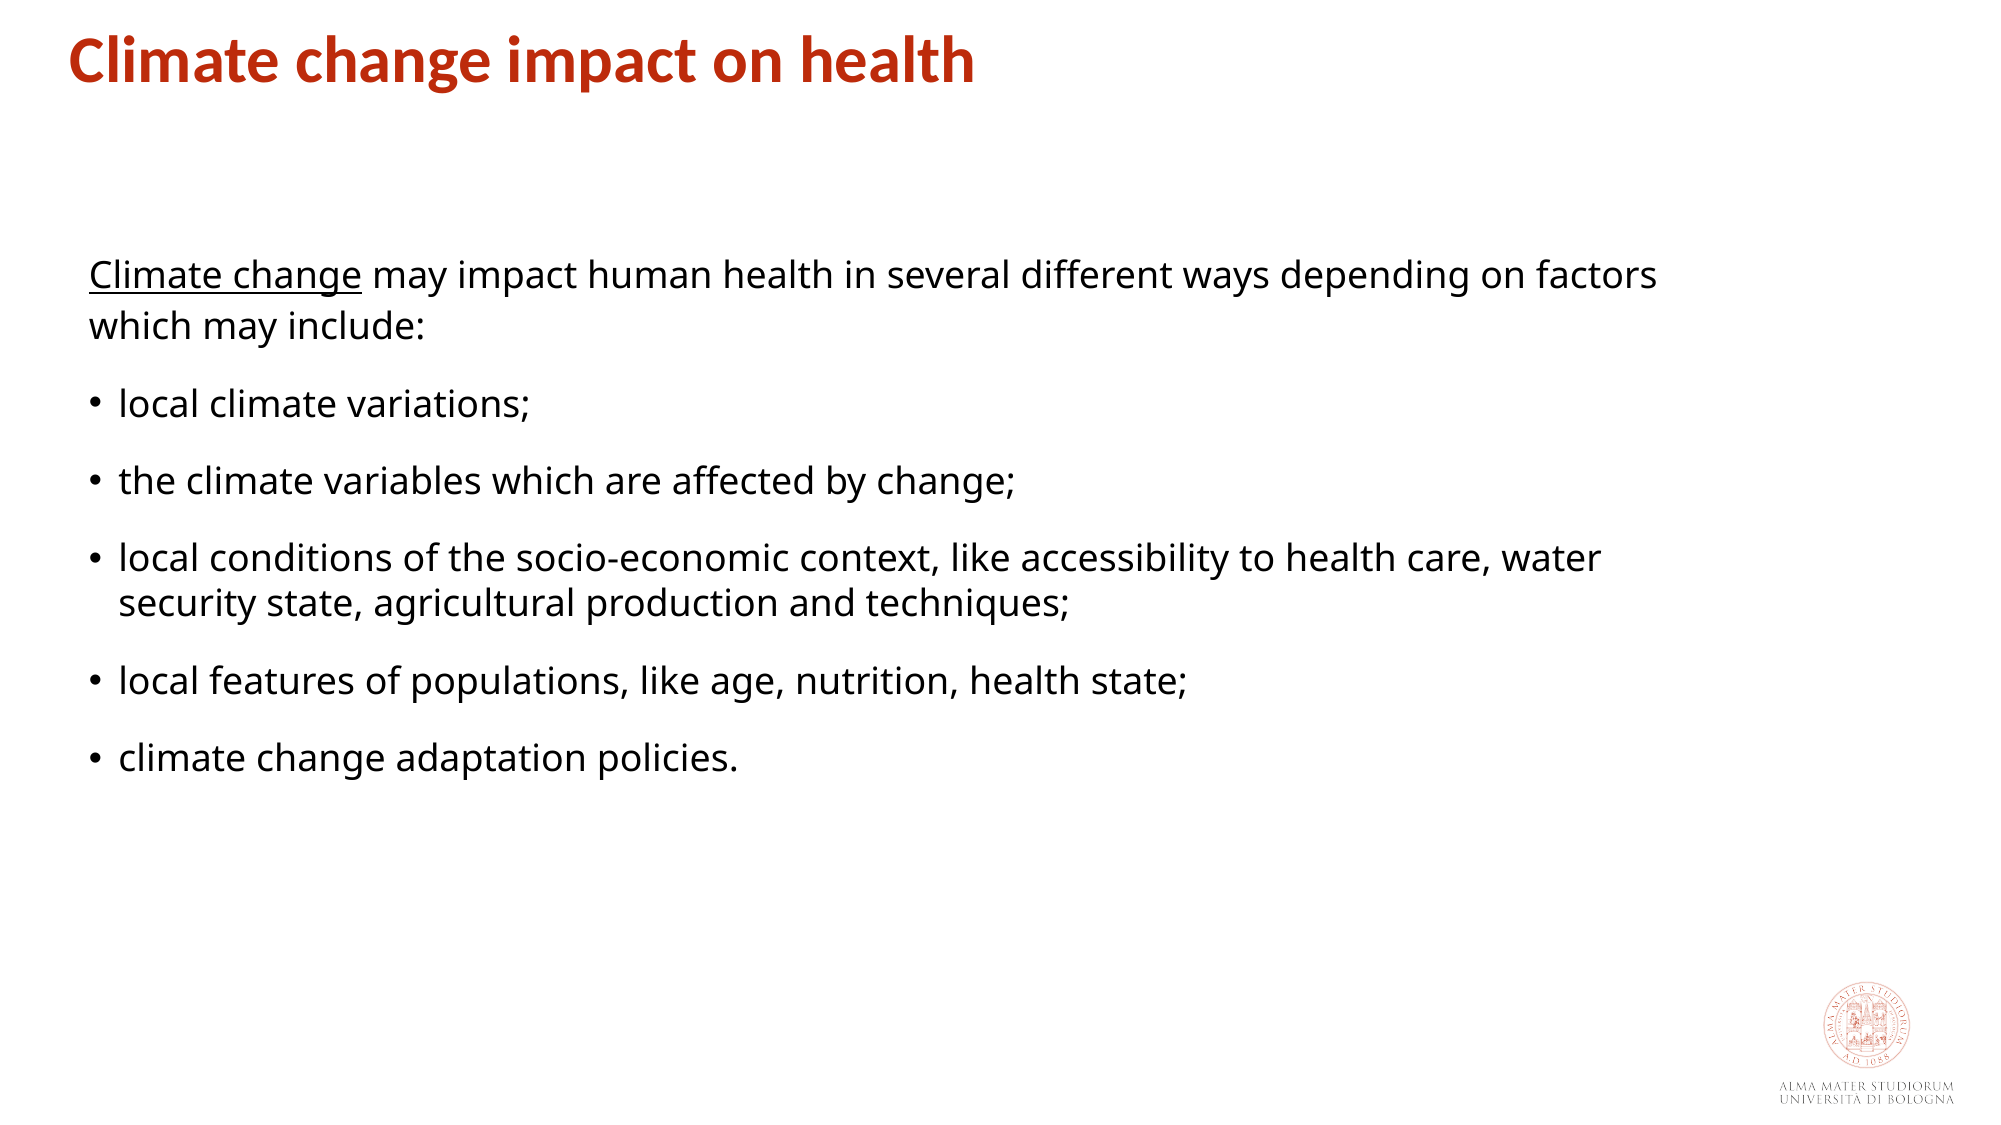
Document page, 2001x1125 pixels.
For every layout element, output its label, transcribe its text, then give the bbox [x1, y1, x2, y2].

picture [1752, 964, 1981, 1118]
list Climate change impact on health [55, 42, 1898, 149]
list Climate change may impact human health in several different ways depending on factors which may include: local climate variations; the climate variables which are affected by change; local conditions of the socio-economic context, like accessibility to health care, water security state, agricultural production and techniques; local features of populations, like age, nutrition, health state; climate change adaptation policies. [74, 243, 1680, 339]
